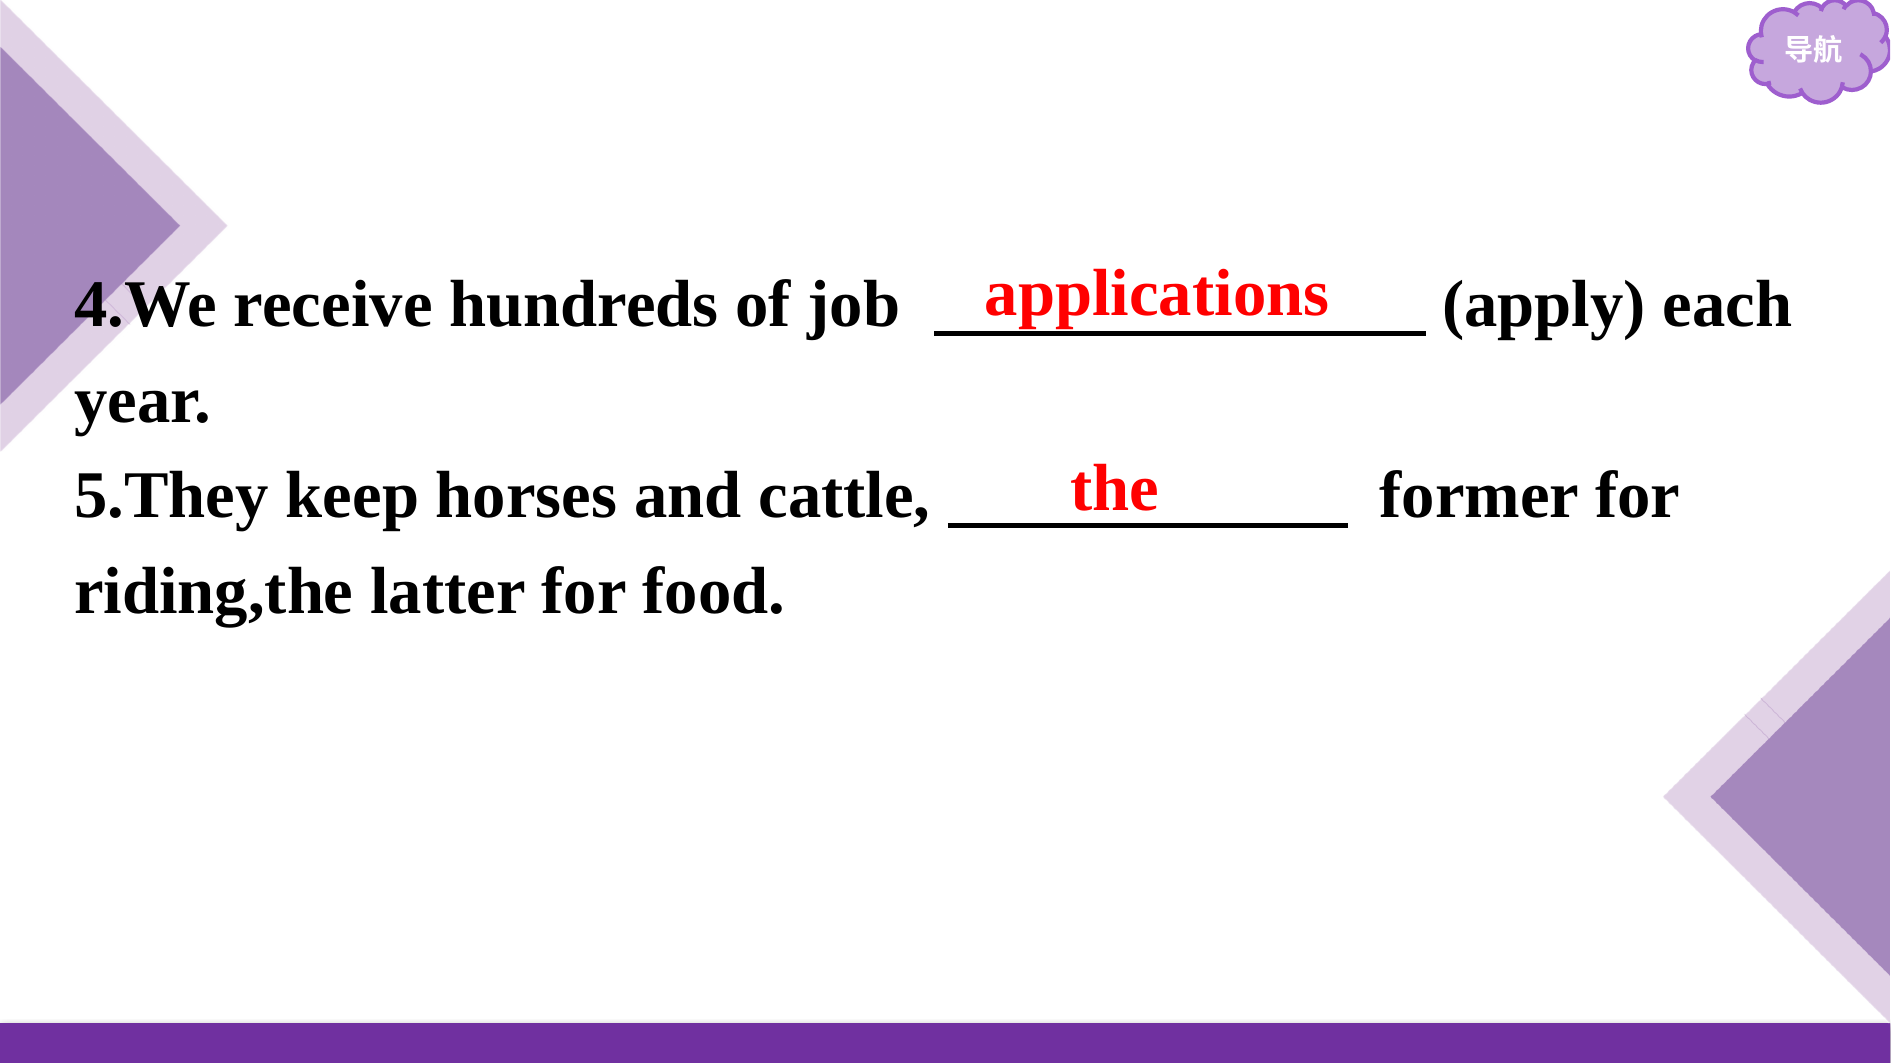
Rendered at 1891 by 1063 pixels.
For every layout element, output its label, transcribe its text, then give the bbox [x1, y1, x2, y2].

text_box the [1055, 436, 1174, 531]
picture [1660, 570, 1890, 1024]
text_box 4.We receive hundreds of job (apply) each year. 5.They keep horses and cattle, former for riding,the latter for food. [59, 236, 1833, 635]
text_box applications [970, 241, 1345, 336]
picture [1, 0, 230, 451]
